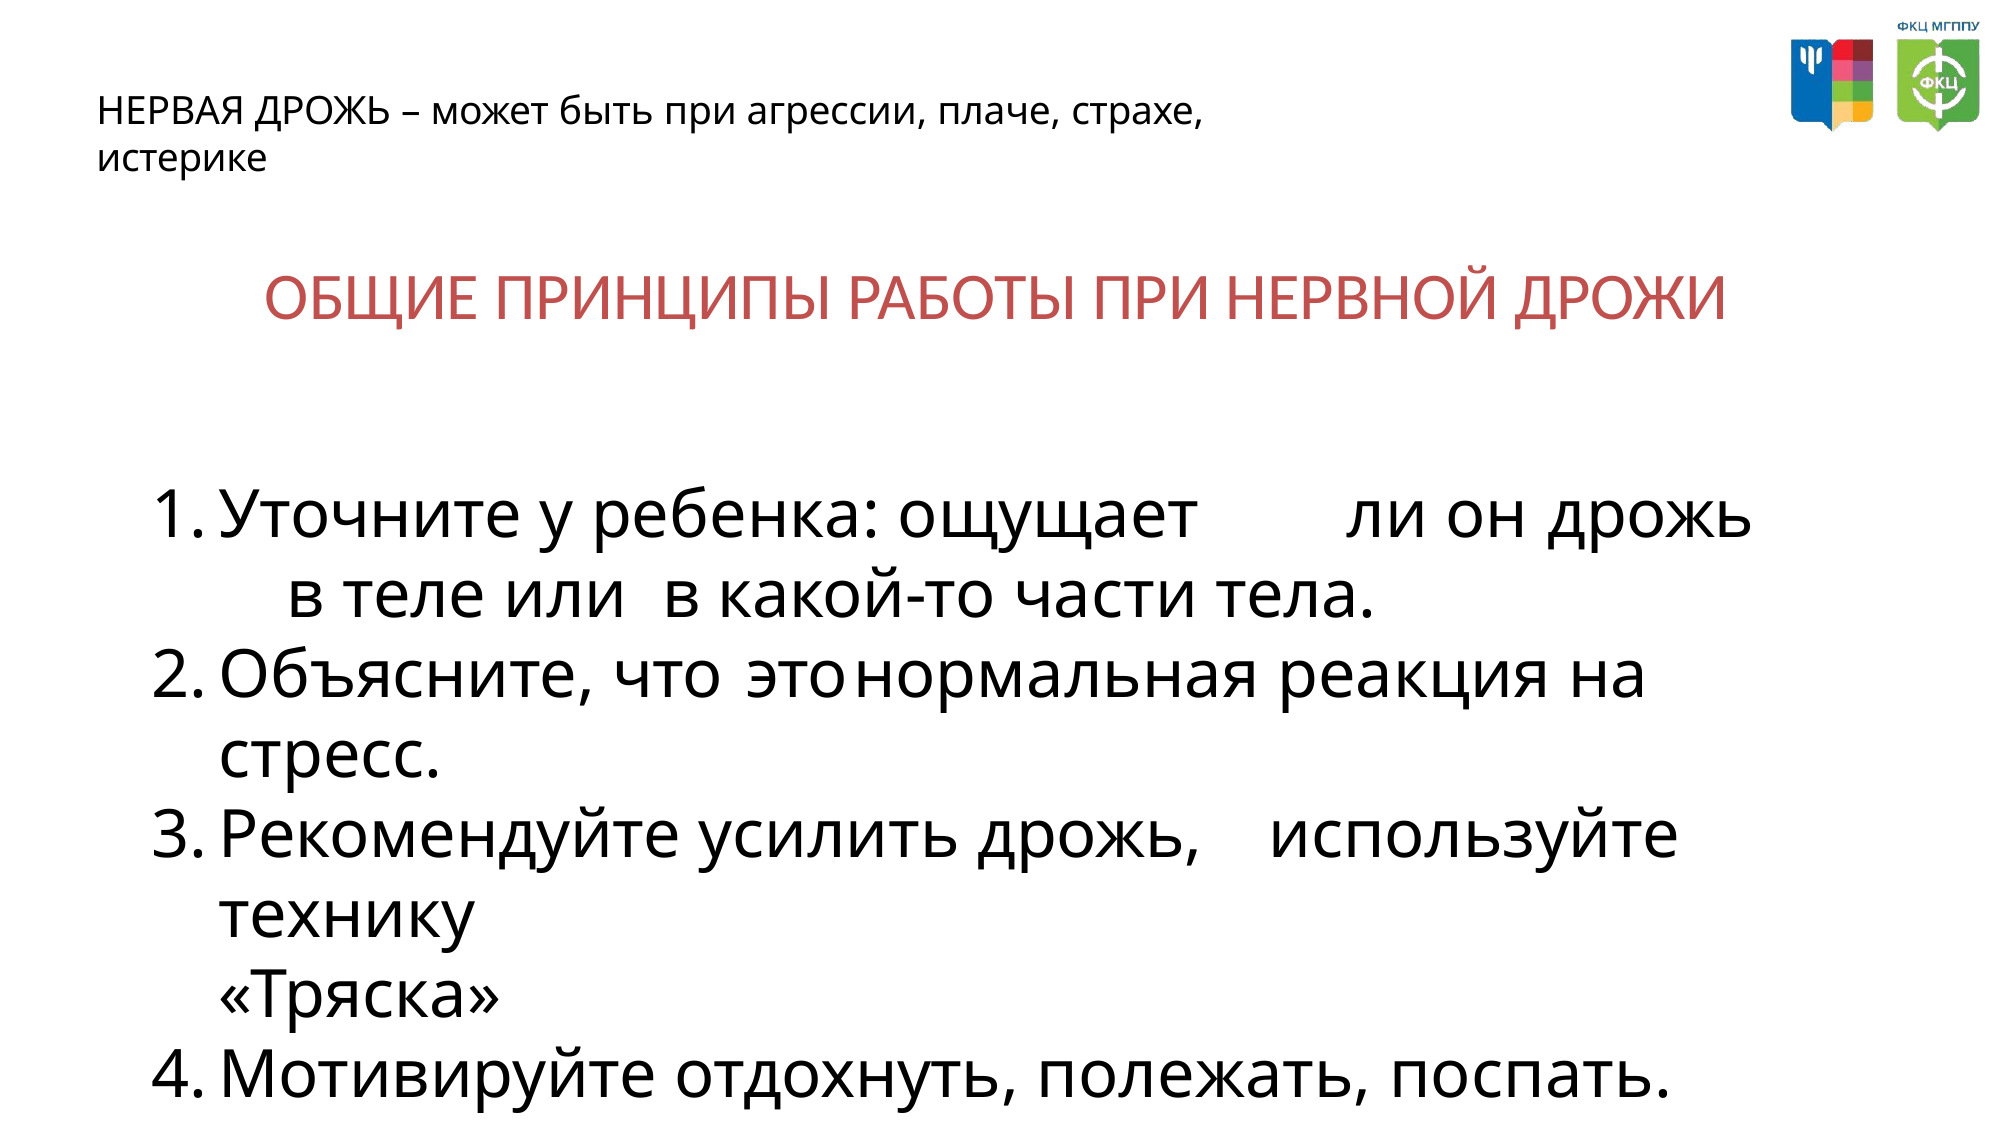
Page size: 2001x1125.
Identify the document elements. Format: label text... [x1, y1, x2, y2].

picture [1789, 20, 1980, 132]
title ОБЩИЕ ПРИНЦИПЫ РАБОТЫ ПРИ НЕРВНОЙ ДРОЖИ [203, 197, 1789, 387]
text_box Уточните у ребенка: ощущает ли он дрожь в теле или в какой-то части тела. Объясните, что это нормальная реакция на стресс. Рекомендуйте усилить дрожь, используйте технику «Тряска» Мотивируйте отдохнуть, полежать, поспать. [150, 469, 1780, 1111]
text_box НЕРВАЯ ДРОЖЬ – может быть при агрессии, плаче, страхе, истерике [95, 84, 1257, 180]
